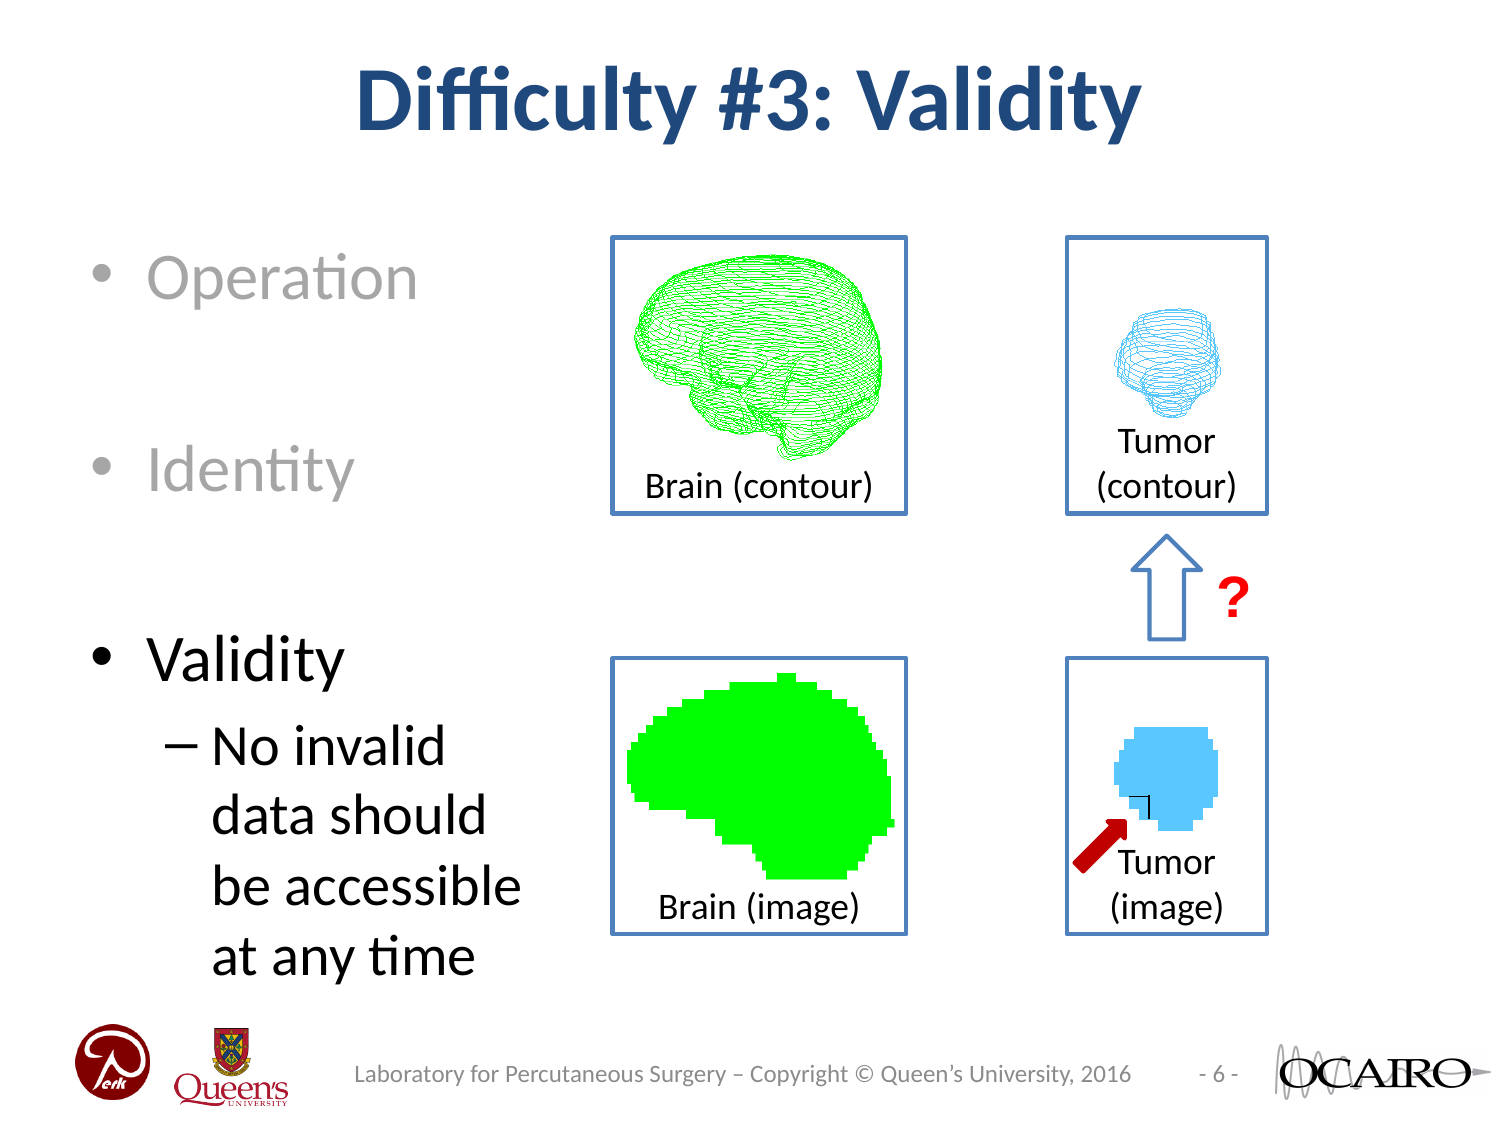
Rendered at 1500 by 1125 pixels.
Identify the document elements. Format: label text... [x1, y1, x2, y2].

list Identity [74, 417, 476, 568]
title Difficulty #3: Validity [74, 0, 1426, 188]
text_box [1072, 832, 1111, 874]
picture [1105, 302, 1229, 422]
text_box Brain (contour) [610, 235, 908, 516]
text_box Operation [75, 224, 550, 375]
text_box Tumor (contour) [1065, 235, 1269, 516]
picture [1275, 1044, 1491, 1100]
picture [174, 1028, 288, 1106]
picture [627, 245, 892, 467]
picture [75, 1024, 150, 1100]
picture [1108, 721, 1226, 837]
text_box Brain (image) [610, 656, 908, 936]
text_box ? [1201, 551, 1264, 637]
text_box Validity No invalid data should be accessible at any time [75, 607, 550, 1000]
text_box [1130, 533, 1201, 642]
text_box Tumor (image) [1065, 656, 1269, 936]
footer Laboratory for Percutaneous Surgery – Copyright © Queen’s University, 2016 [312, 1042, 1175, 1103]
picture [623, 671, 898, 883]
slide_number - 6 - [1175, 1042, 1263, 1103]
